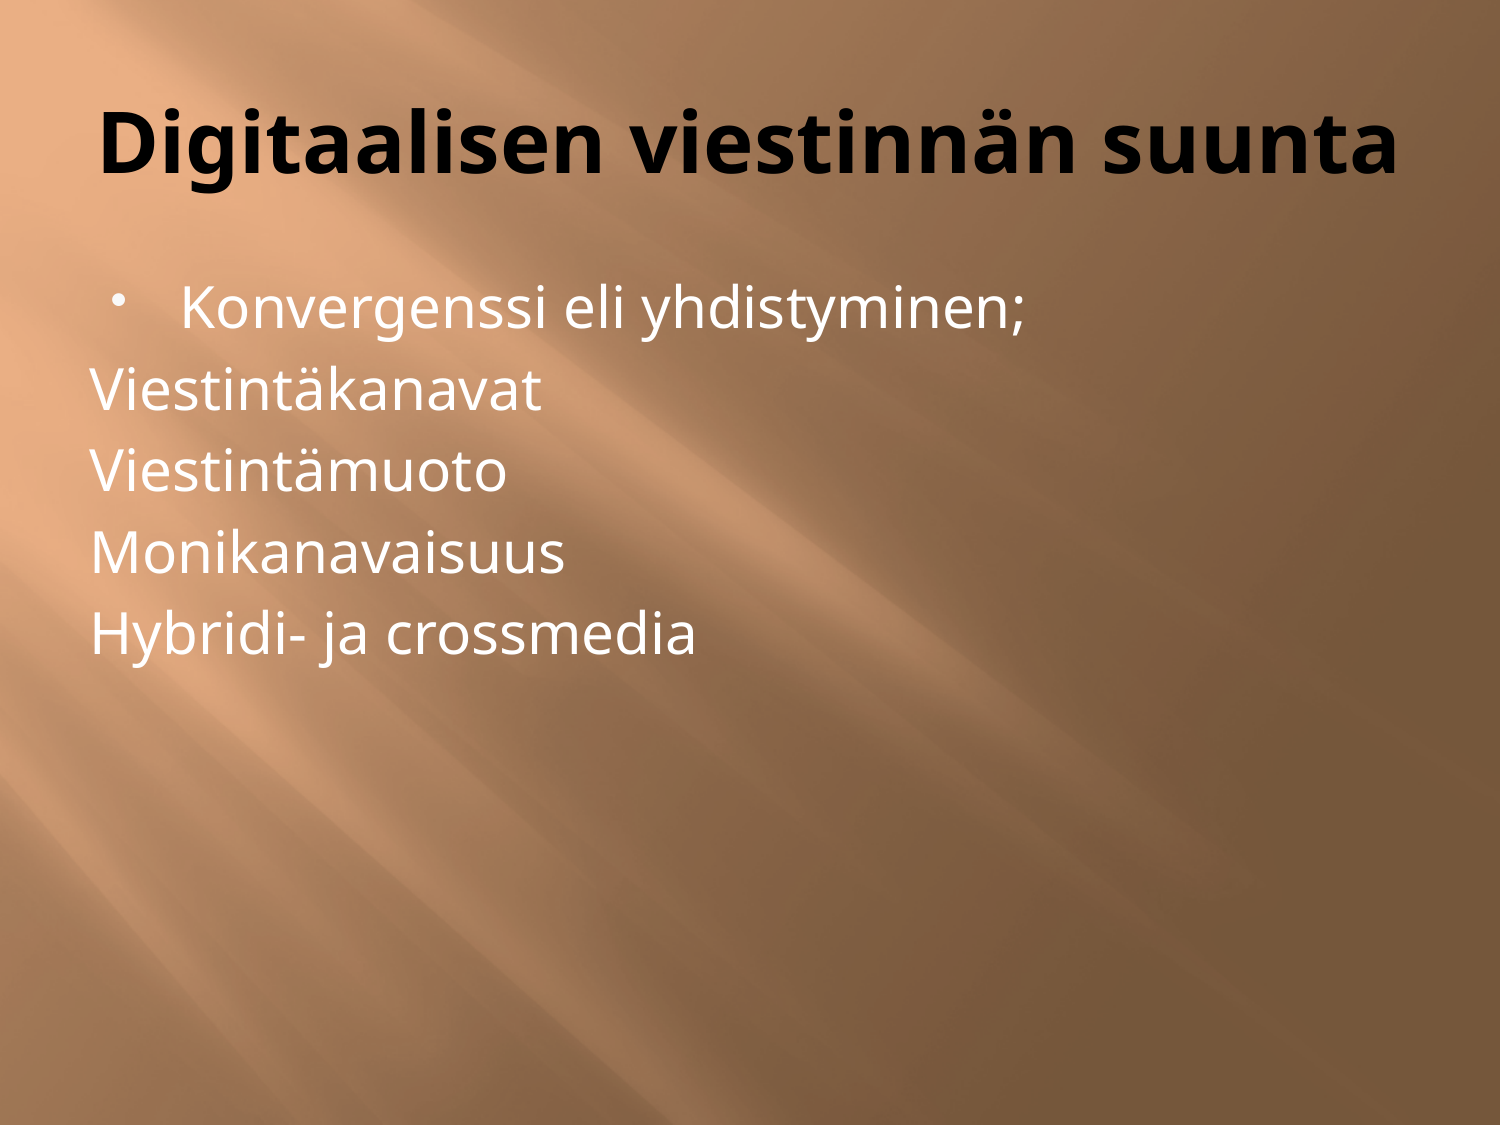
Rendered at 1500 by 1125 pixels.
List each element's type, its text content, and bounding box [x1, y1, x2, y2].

list Konvergenssi eli yhdistyminen; Viestintäkanavat Viestintämuoto Monikanavaisuus Hybridi- ja crossmedia [75, 262, 1425, 1035]
title Digitaalisen viestinnän suunta [75, 45, 1425, 233]
